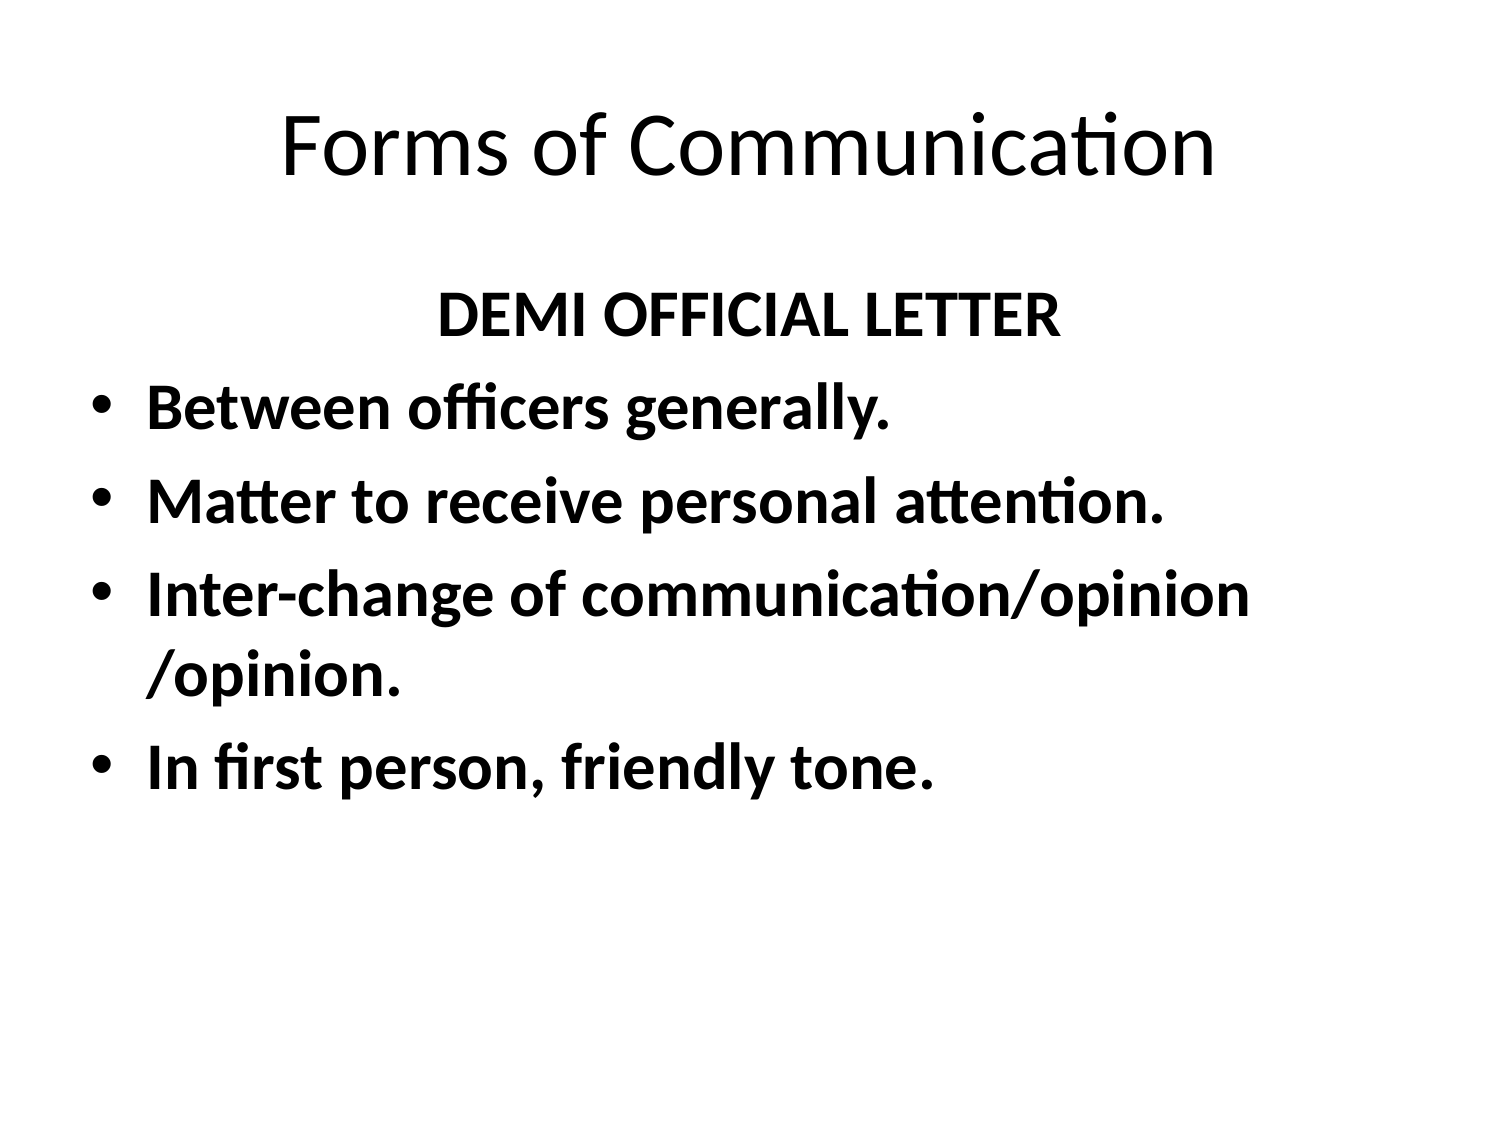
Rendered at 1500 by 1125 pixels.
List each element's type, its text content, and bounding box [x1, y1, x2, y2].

list DEMI OFFICIAL LETTER Between officers generally. Matter to receive personal attention. Inter-change of communication/opinion /opinion. In first person, friendly tone. [75, 262, 1425, 1005]
title Forms of Communication [75, 45, 1425, 233]
